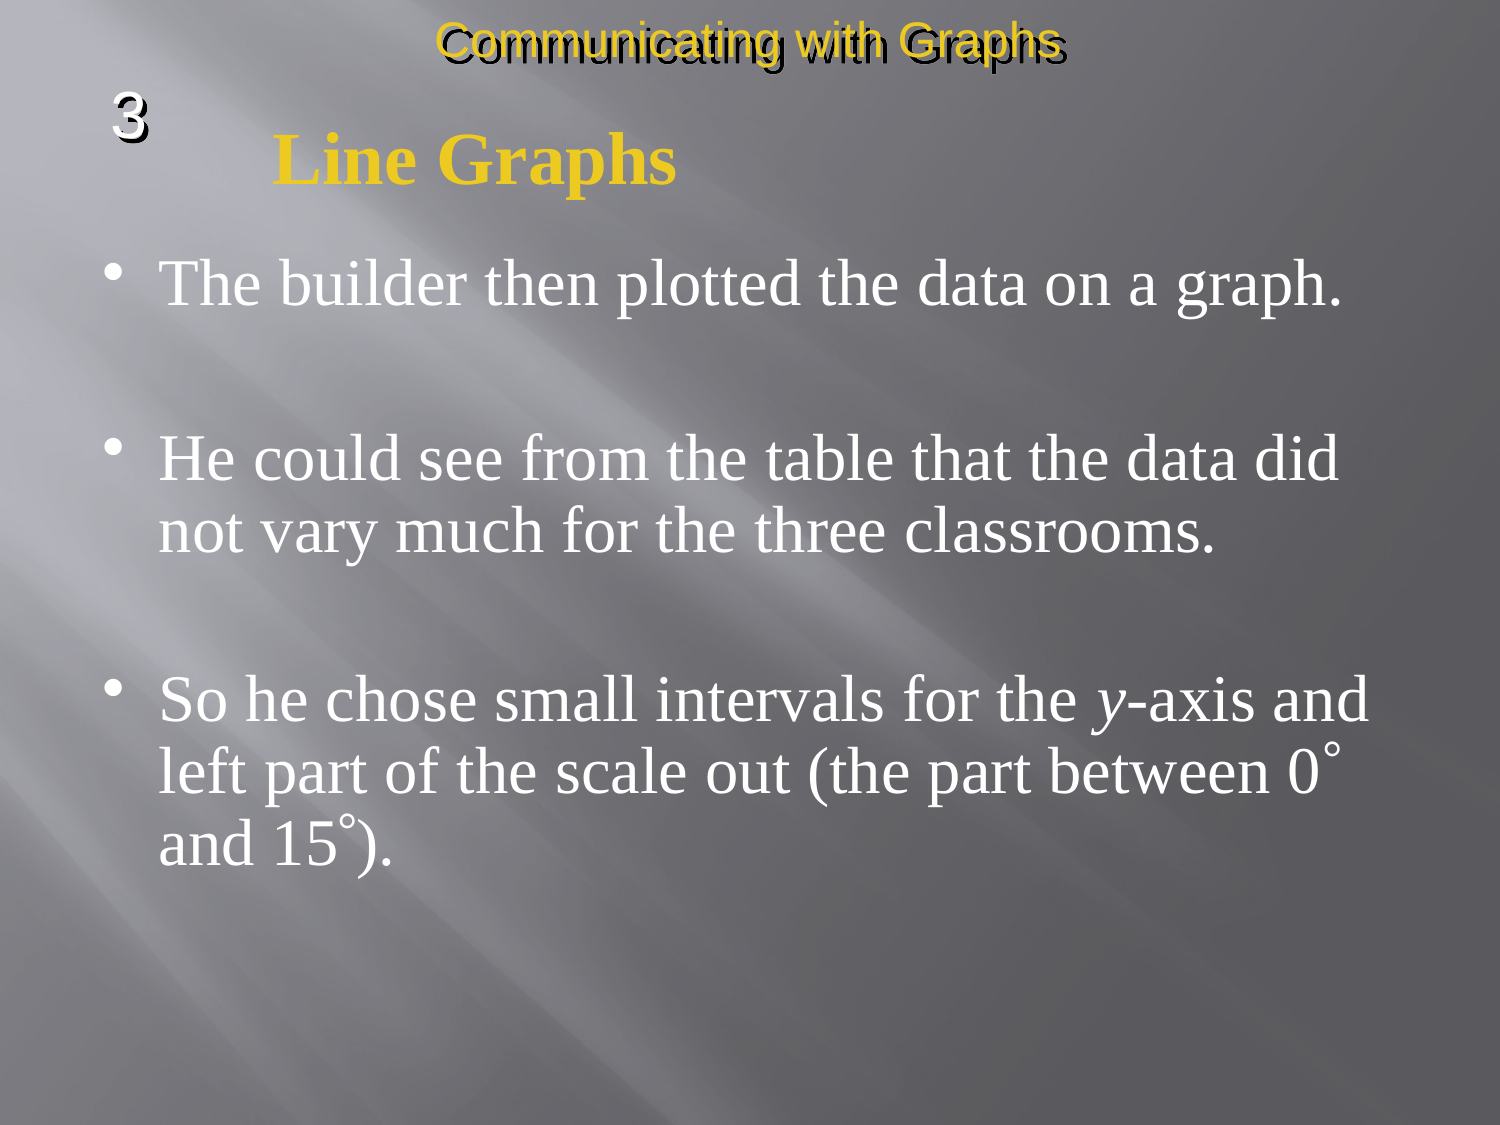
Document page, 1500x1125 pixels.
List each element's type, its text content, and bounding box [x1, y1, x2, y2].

text_box So he chose small intervals for the y-axis and left part of the scale out (the part between 0 and 15). [87, 656, 1400, 888]
text_box Communicating with Graphs [419, 0, 1077, 75]
text_box Line Graphs [257, 112, 694, 209]
text_box 3 [95, 64, 163, 160]
text_box The builder then plotted the data on a graph. [87, 240, 1400, 328]
text_box He could see from the table that the data did not vary much for the three classrooms. [87, 415, 1400, 575]
